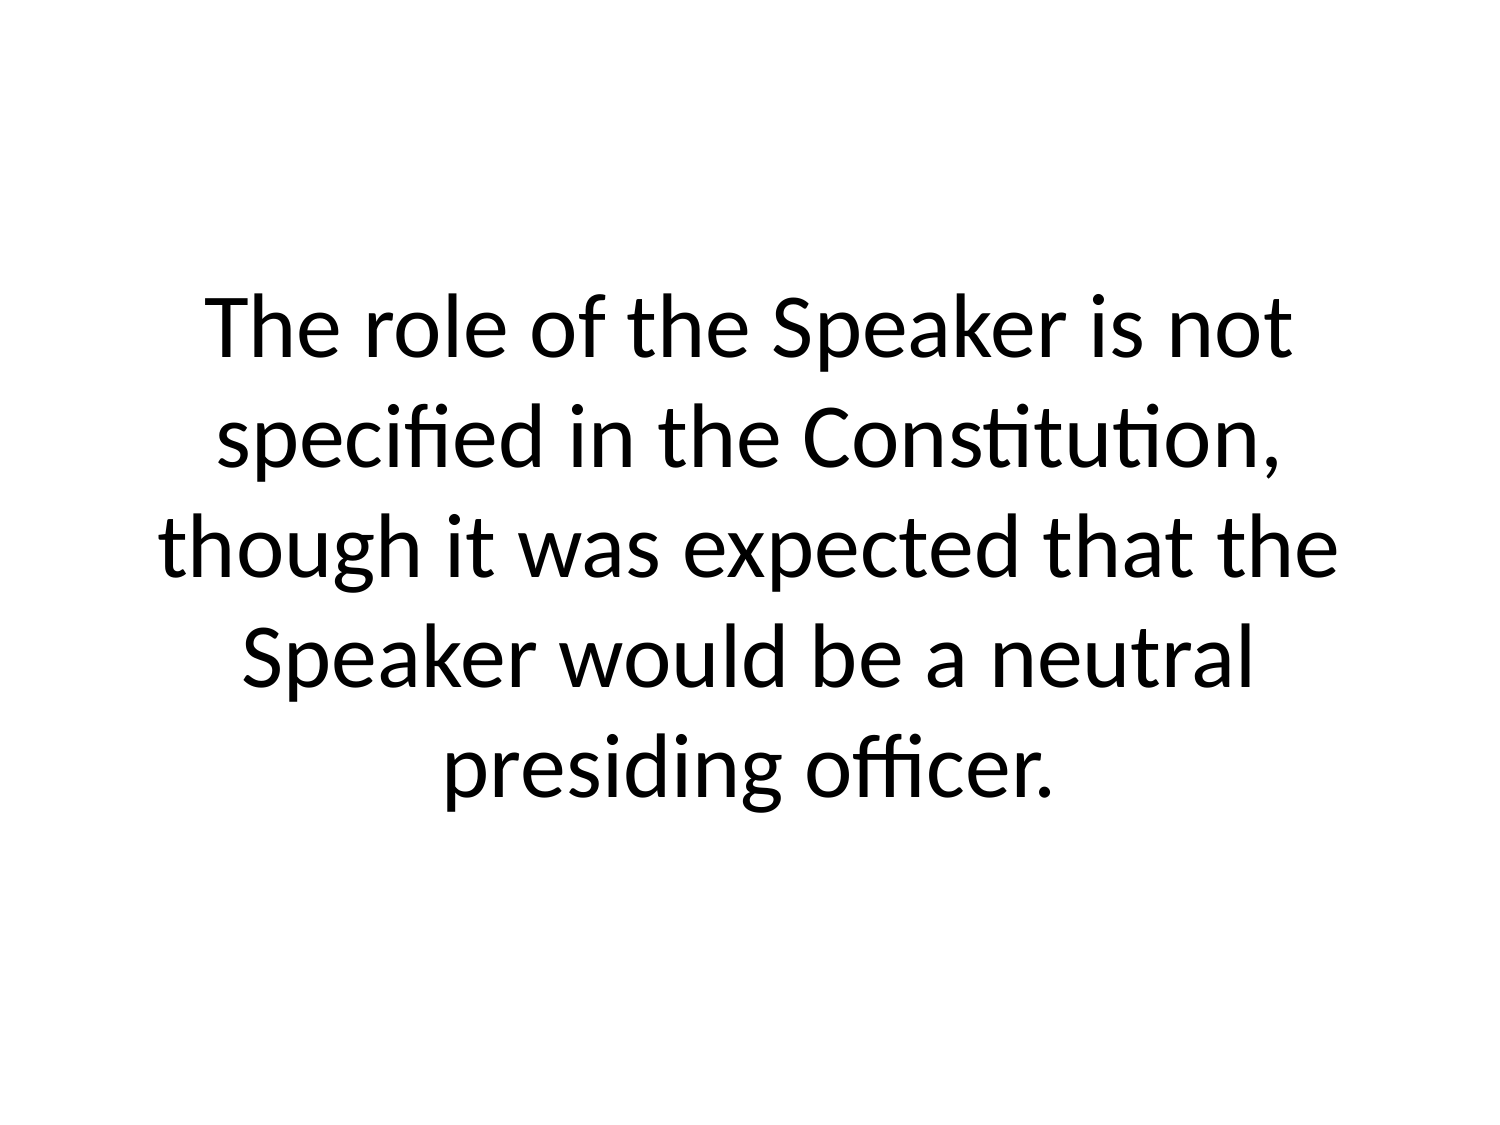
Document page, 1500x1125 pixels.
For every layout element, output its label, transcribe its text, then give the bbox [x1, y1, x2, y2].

title The role of the Speaker is not specified in the Constitution, though it was expected that the Speaker would be a neutral presiding officer. [74, 44, 1426, 1038]
